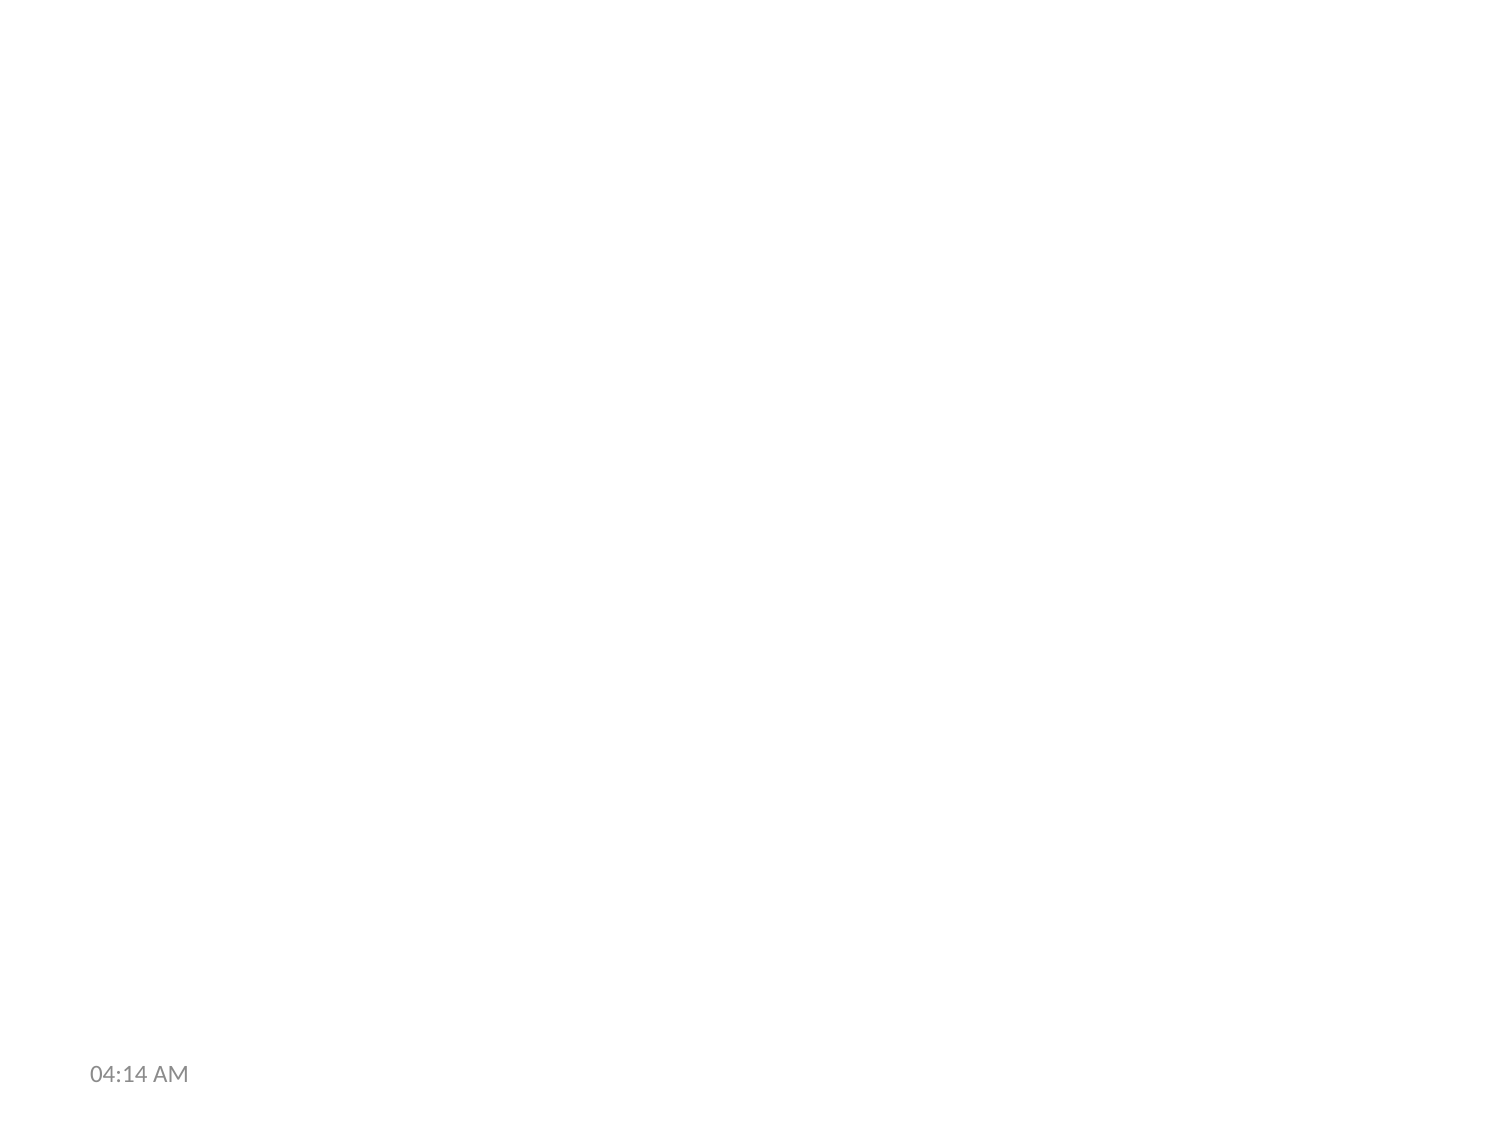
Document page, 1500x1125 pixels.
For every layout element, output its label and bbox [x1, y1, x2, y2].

slide_number [75, 1042, 425, 1103]
